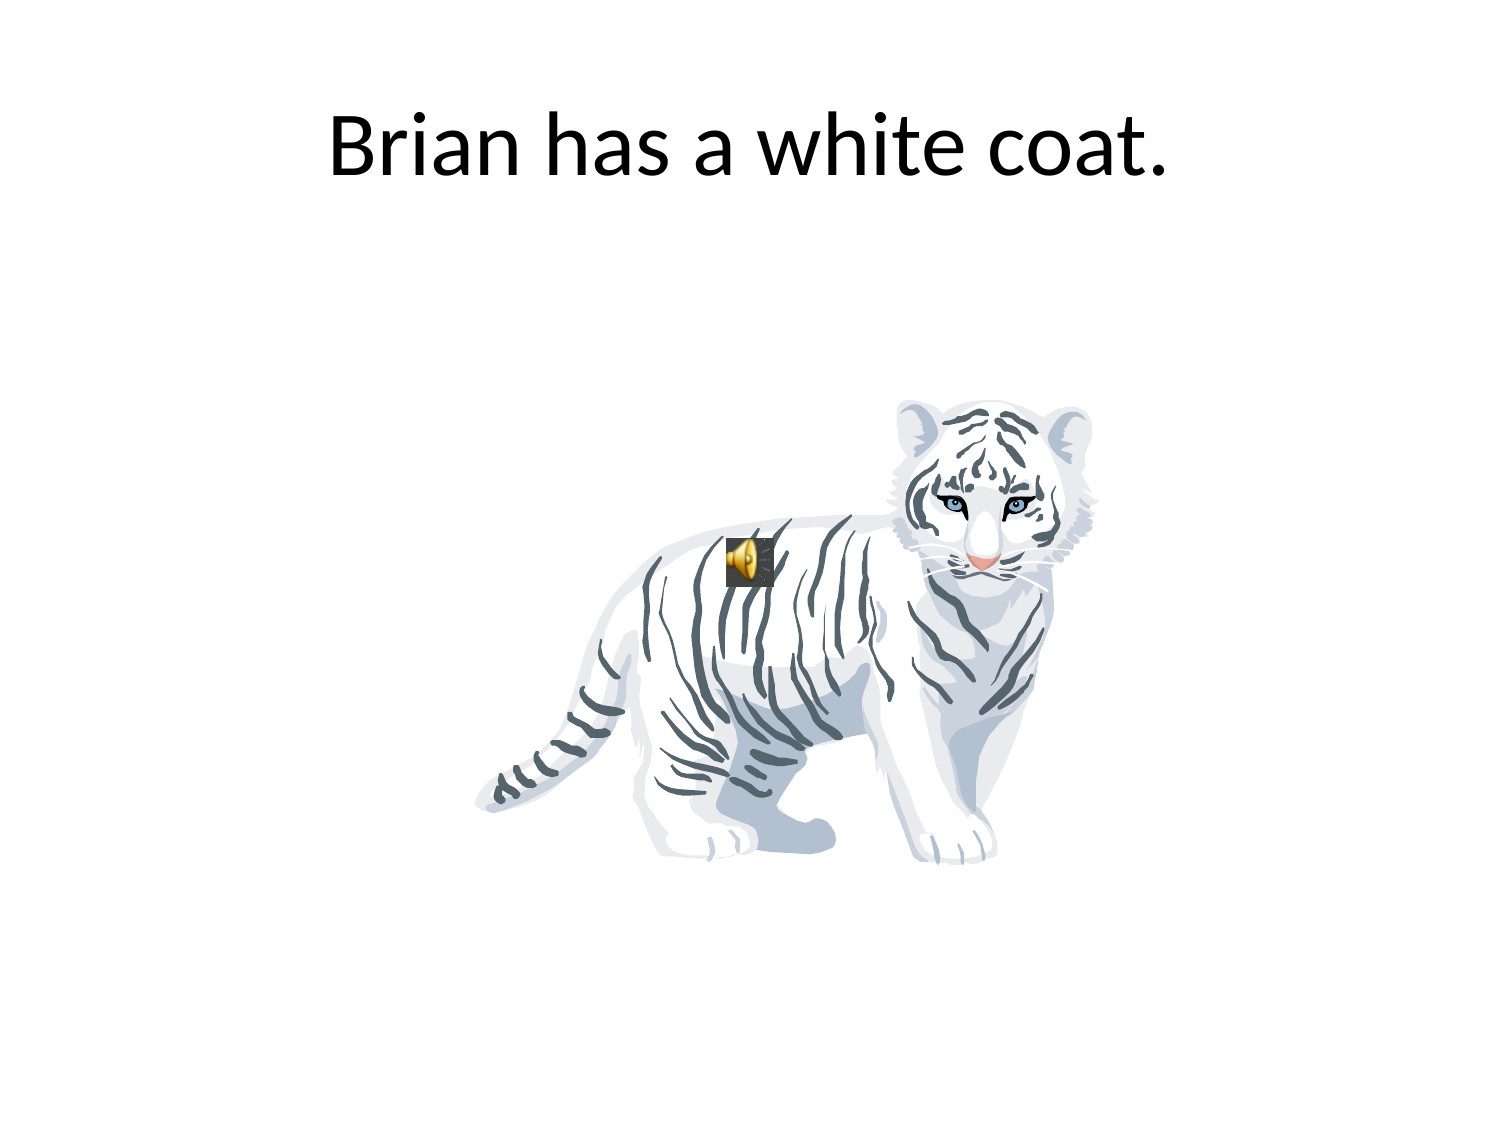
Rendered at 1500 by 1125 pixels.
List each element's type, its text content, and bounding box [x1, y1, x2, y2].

title Brian has a white coat. [75, 45, 1425, 233]
picture [474, 399, 1100, 866]
